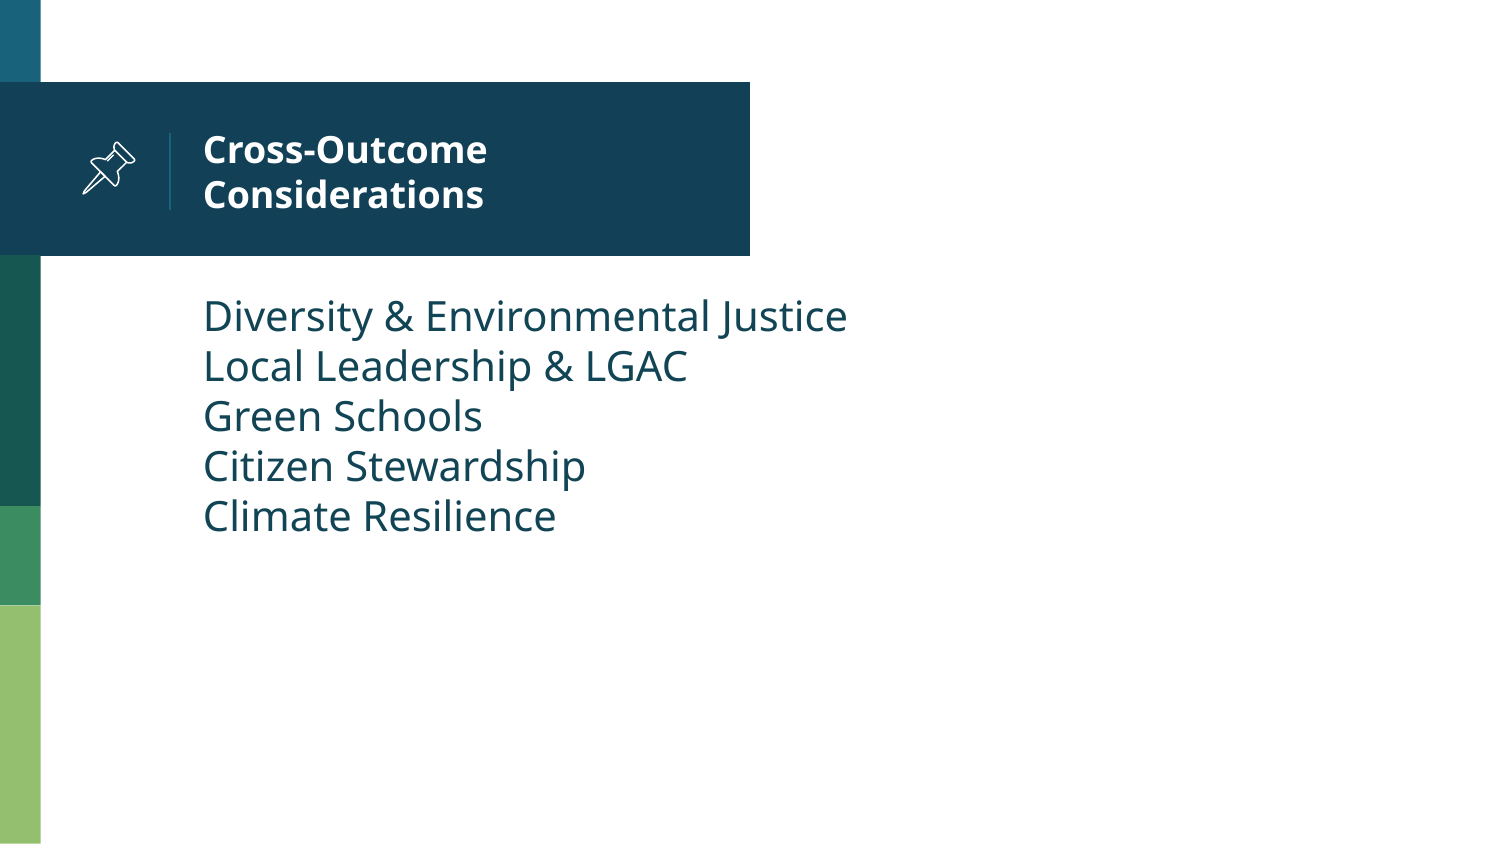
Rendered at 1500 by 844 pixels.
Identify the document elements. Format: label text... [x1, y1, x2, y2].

list Diversity & Environmental Justice Local Leadership & LGAC Green Schools Citizen Stewardship Climate Resilience [187, 274, 915, 793]
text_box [82, 142, 135, 195]
title Cross-Outcome Considerations [187, 87, 715, 256]
